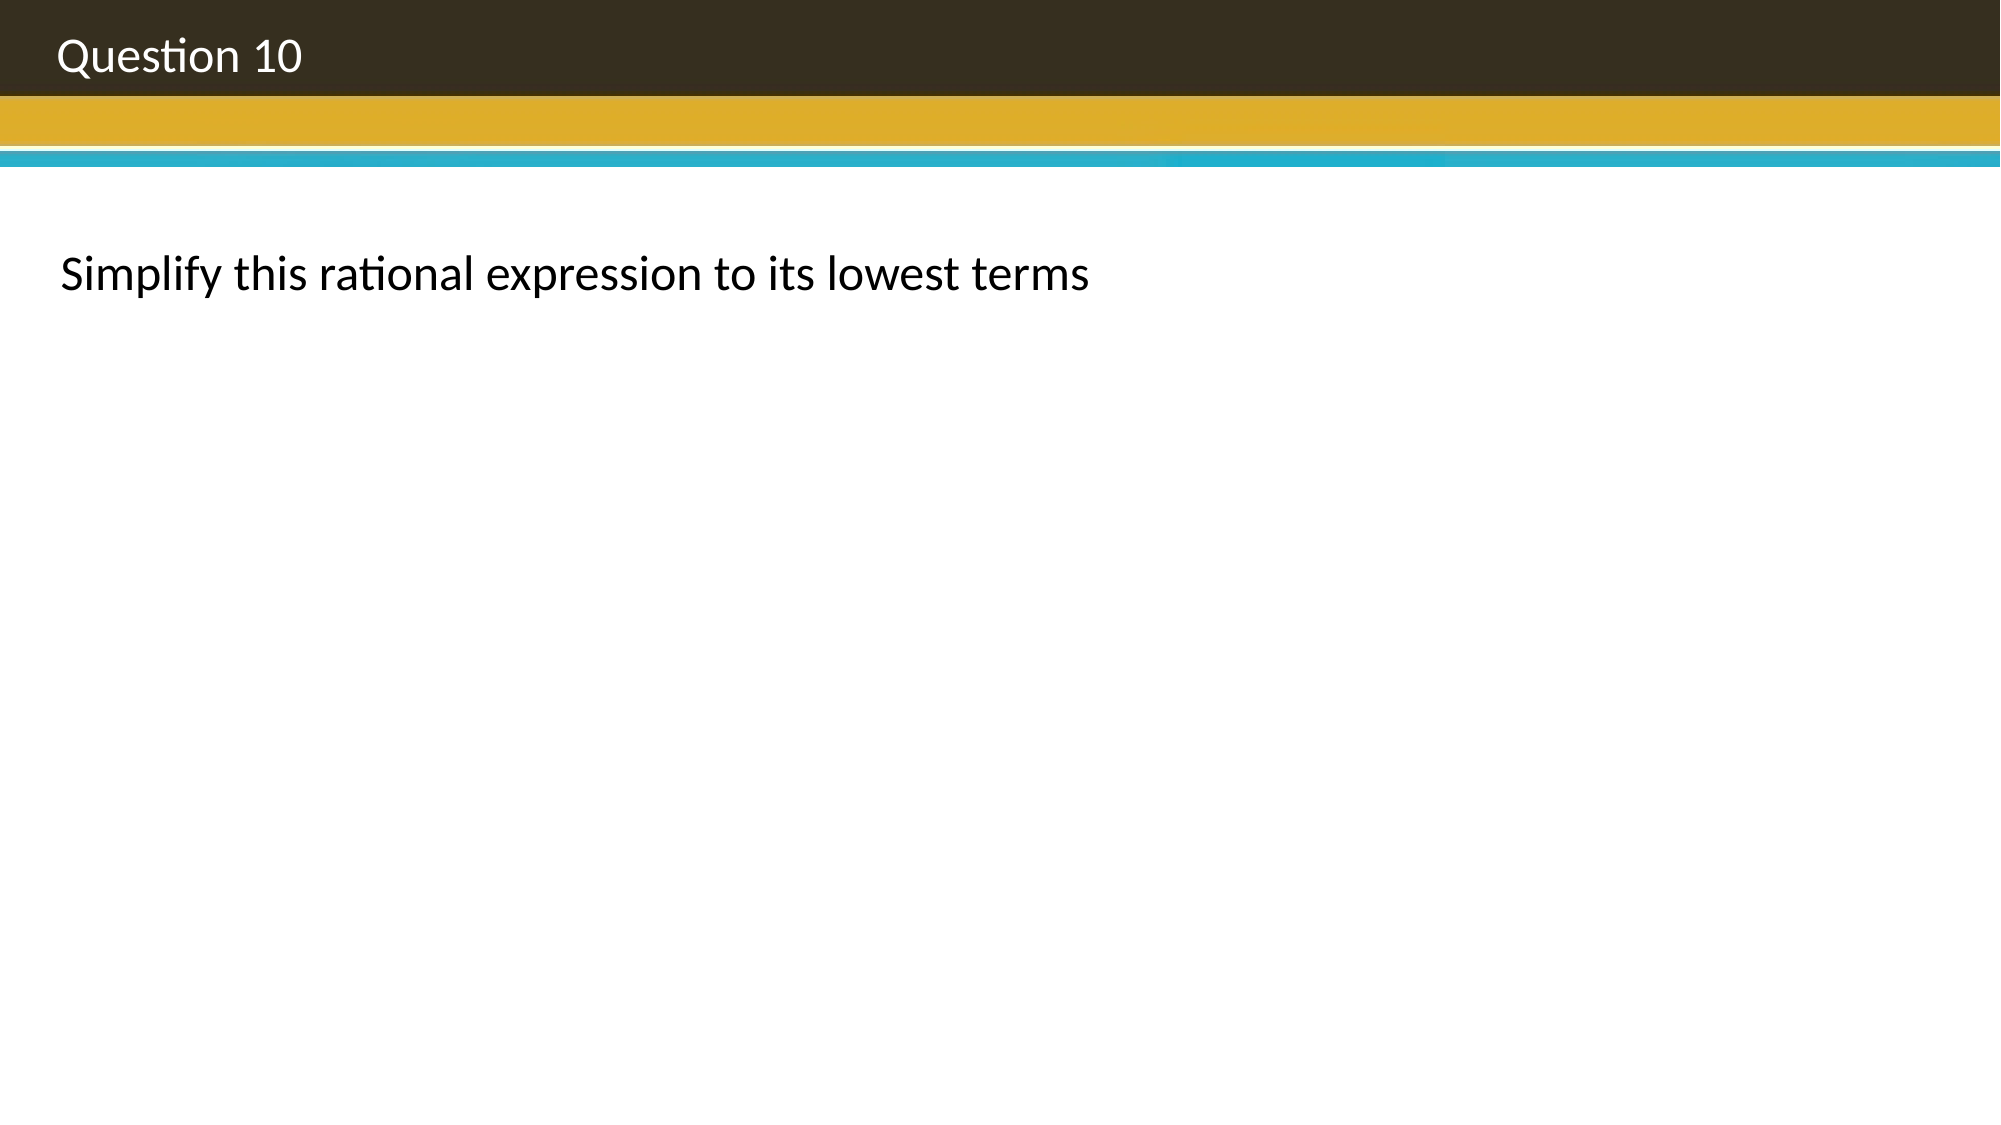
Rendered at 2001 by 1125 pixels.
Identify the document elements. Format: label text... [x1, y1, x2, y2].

text_box Question 10 [41, 14, 318, 90]
picture [0, 0, 2000, 167]
